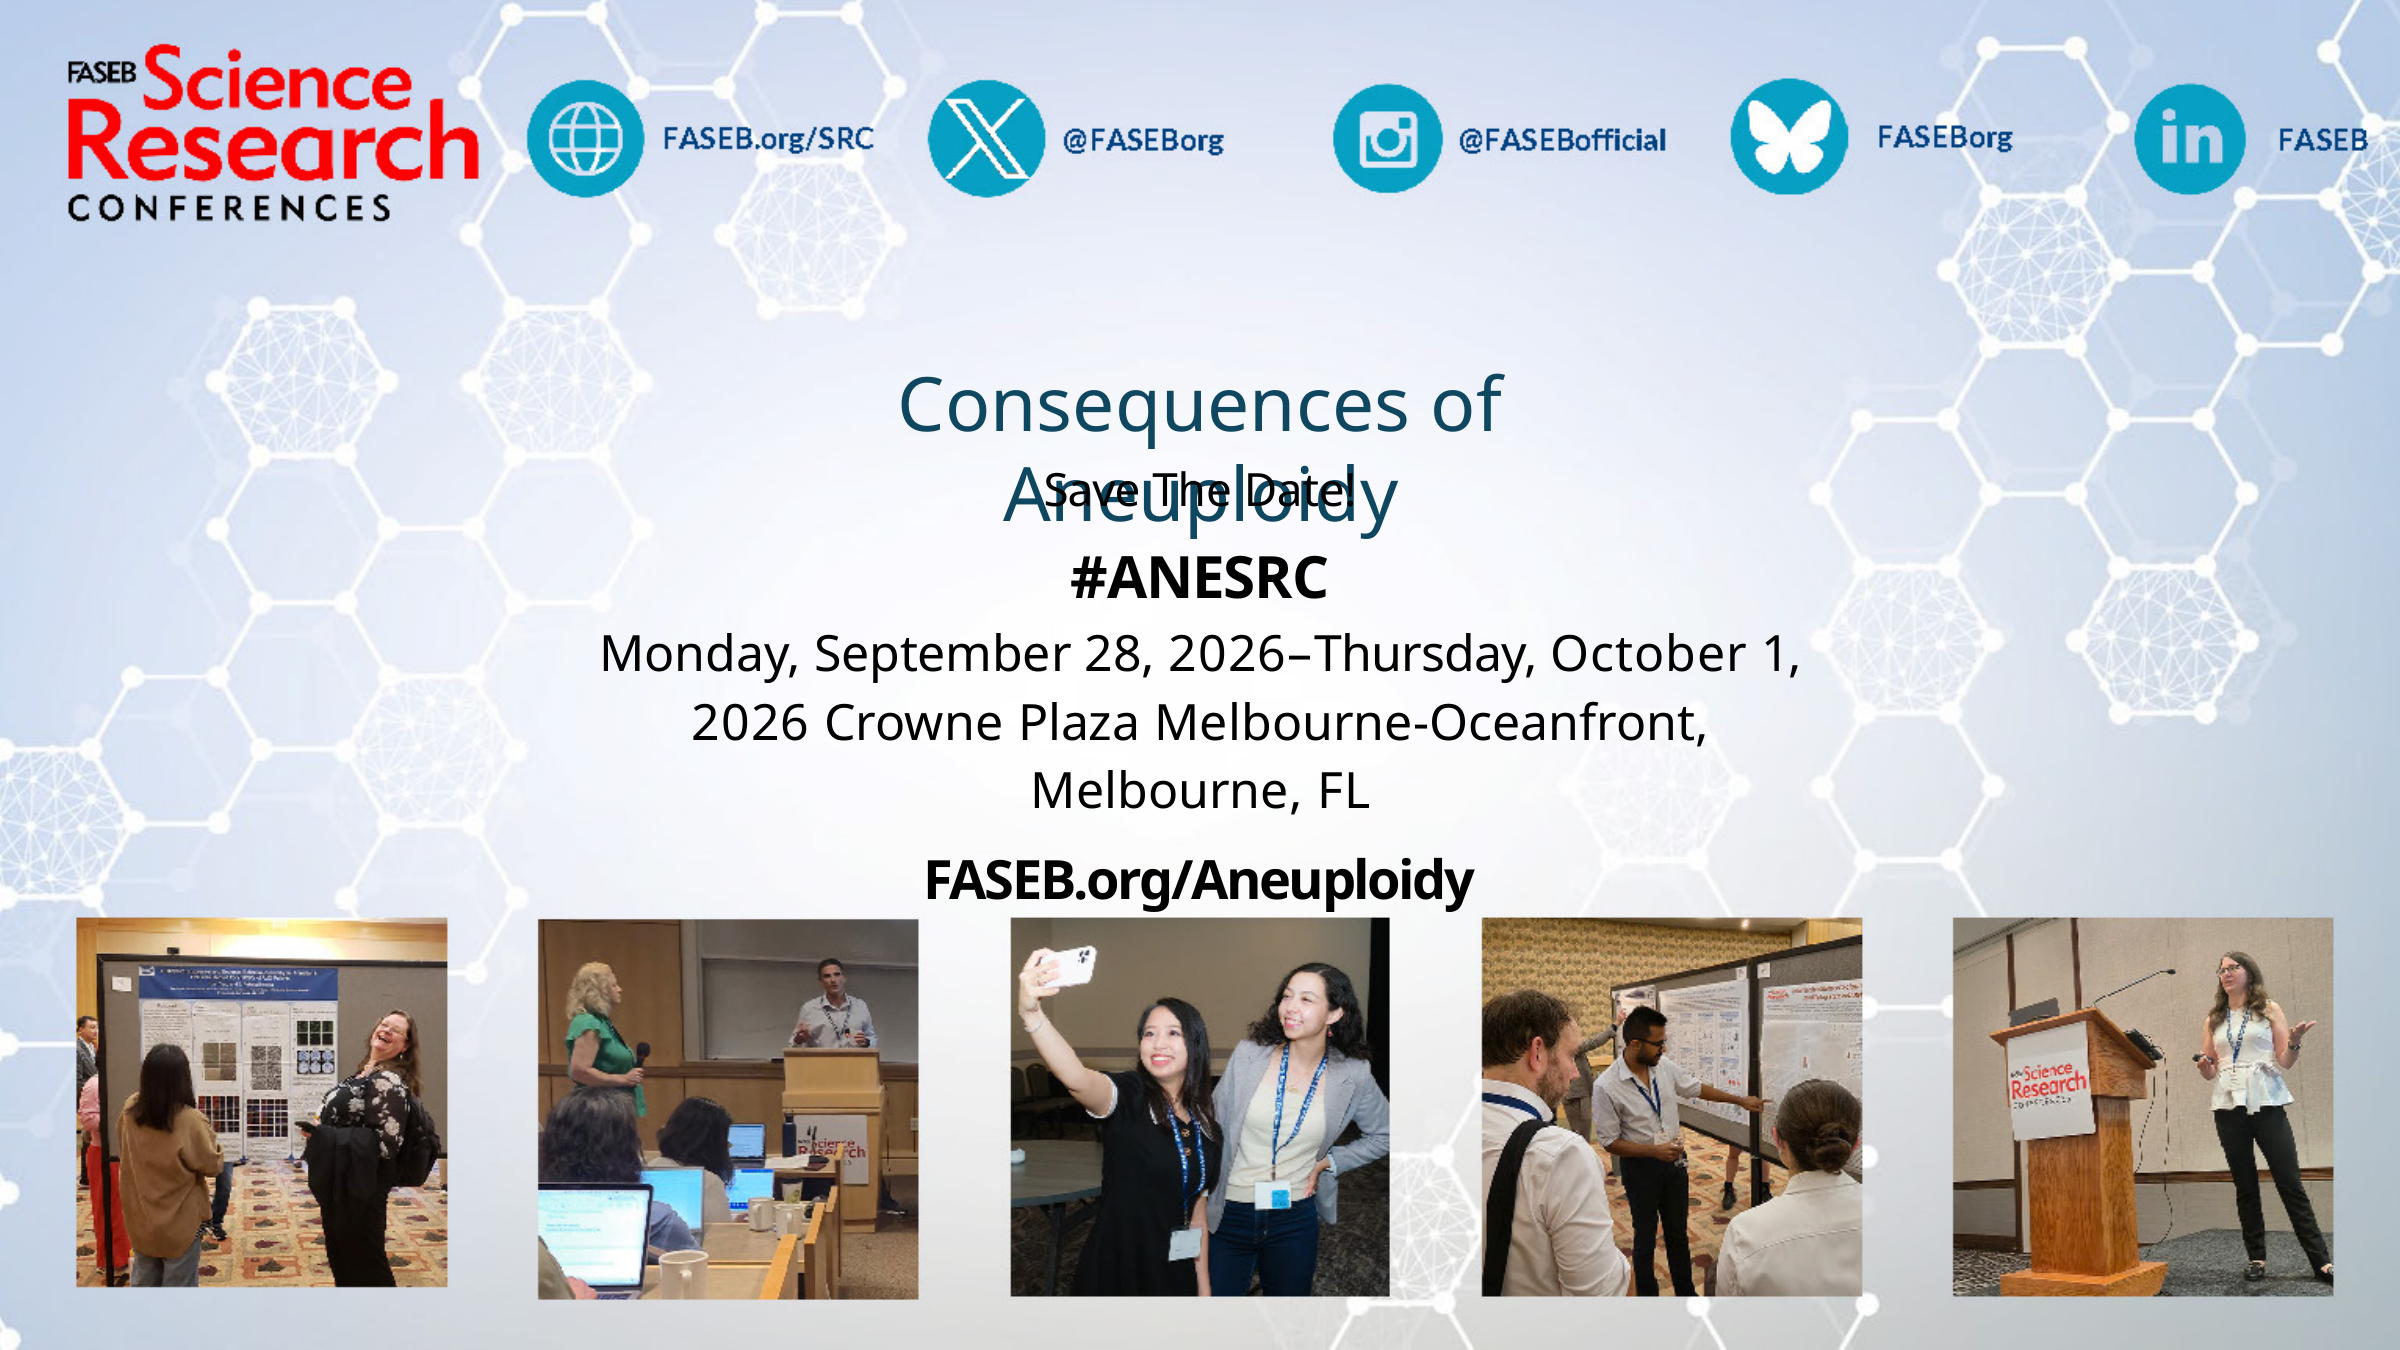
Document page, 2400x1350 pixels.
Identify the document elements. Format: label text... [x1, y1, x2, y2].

title Consequences of Aneuploidy [719, 353, 1680, 439]
picture [0, 0, 2400, 1350]
text_box Save The Date! #ANESRC Monday, September 28, 2026–Thursday, October 1, 2026 Crowne Plaza Melbourne-Oceanfront, Melbourne, FL FASEB.org/Aneuploidy [563, 439, 1837, 911]
